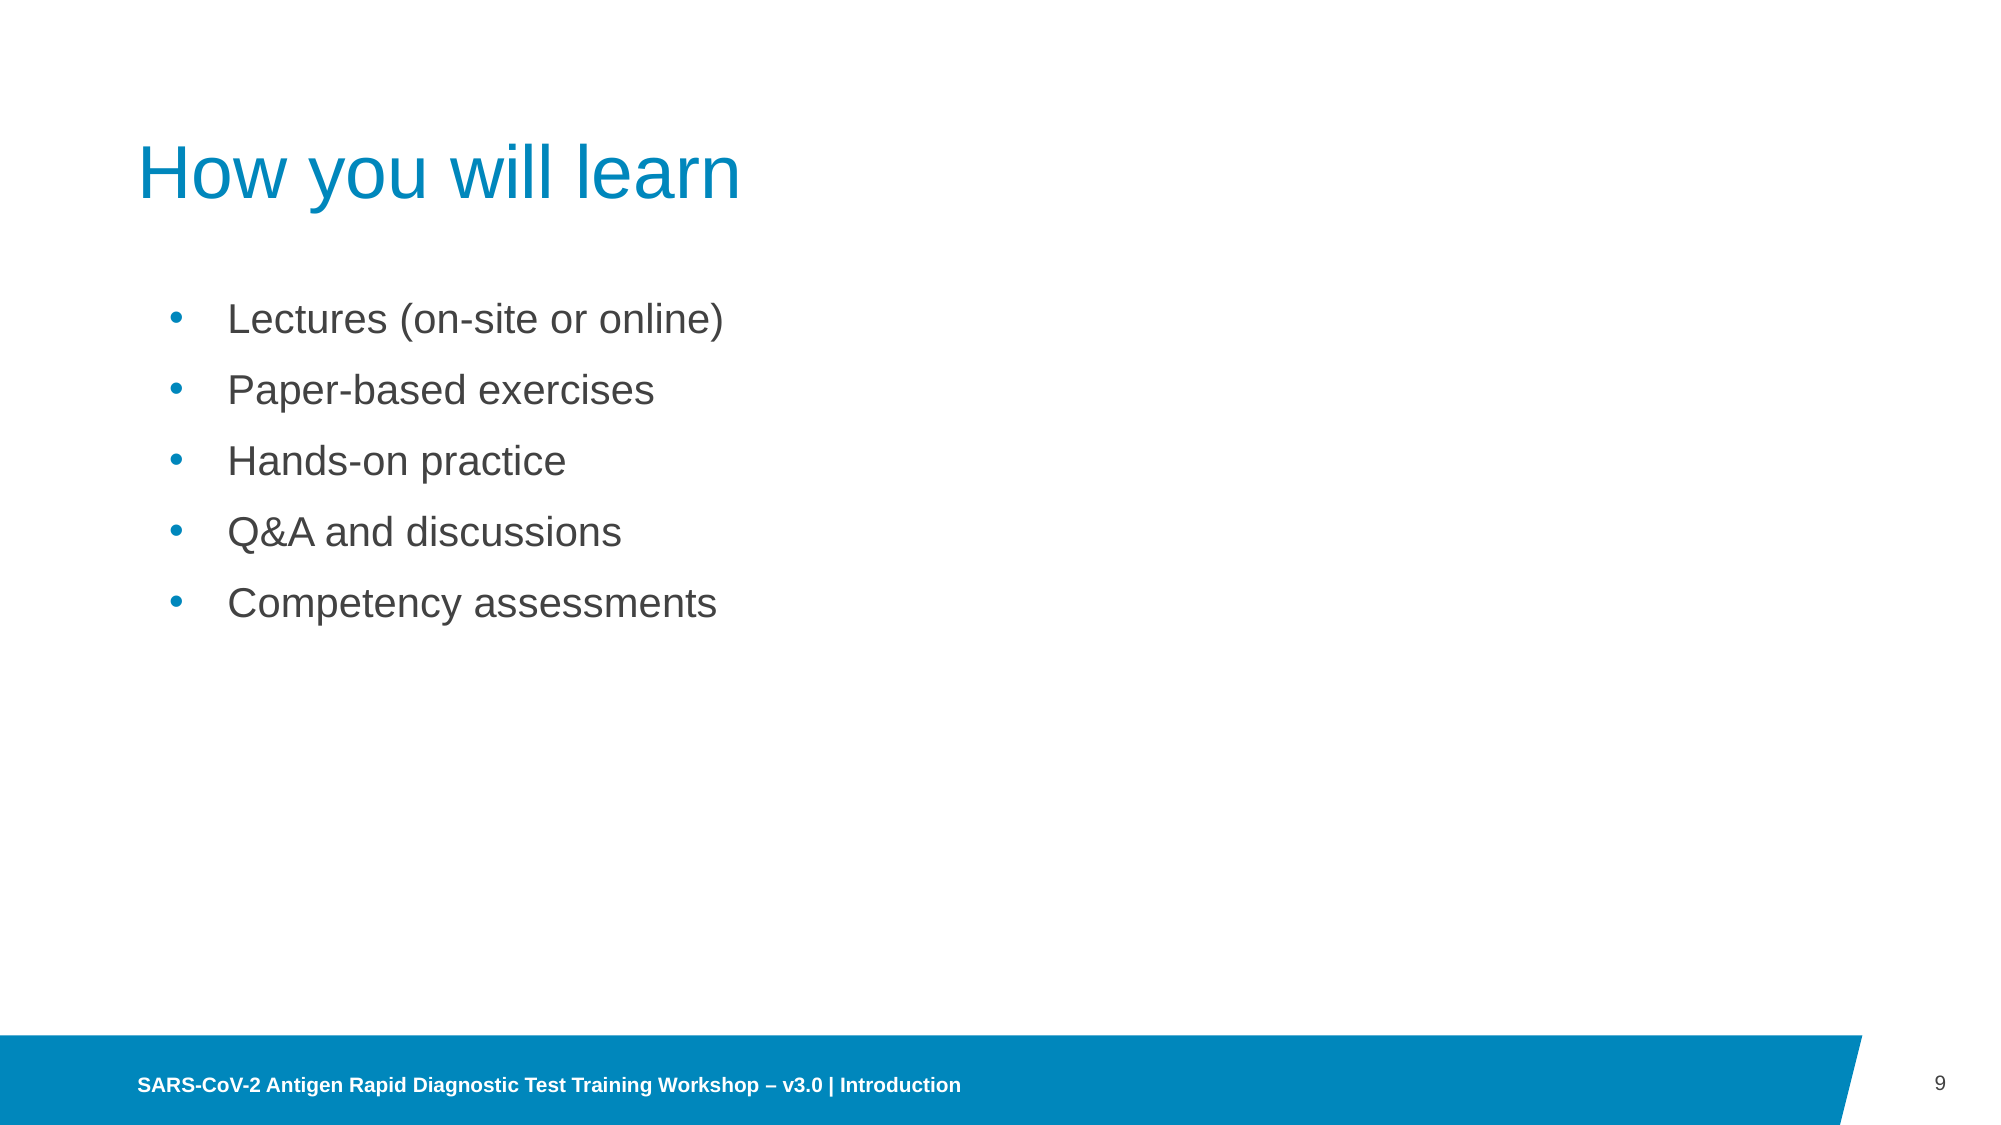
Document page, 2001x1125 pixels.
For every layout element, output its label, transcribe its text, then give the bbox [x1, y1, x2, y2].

title How you will learn [137, 59, 1863, 215]
list Lectures (on-site or online) Paper-based exercises Hands-on practice Q&A and discussions Competency assessments [137, 284, 1863, 1014]
slide_number 9 [1862, 1035, 1947, 1125]
footer SARS-CoV-2 Antigen Rapid Diagnostic Test Training Workshop – v3.0 | Introduction [137, 1042, 1338, 1125]
